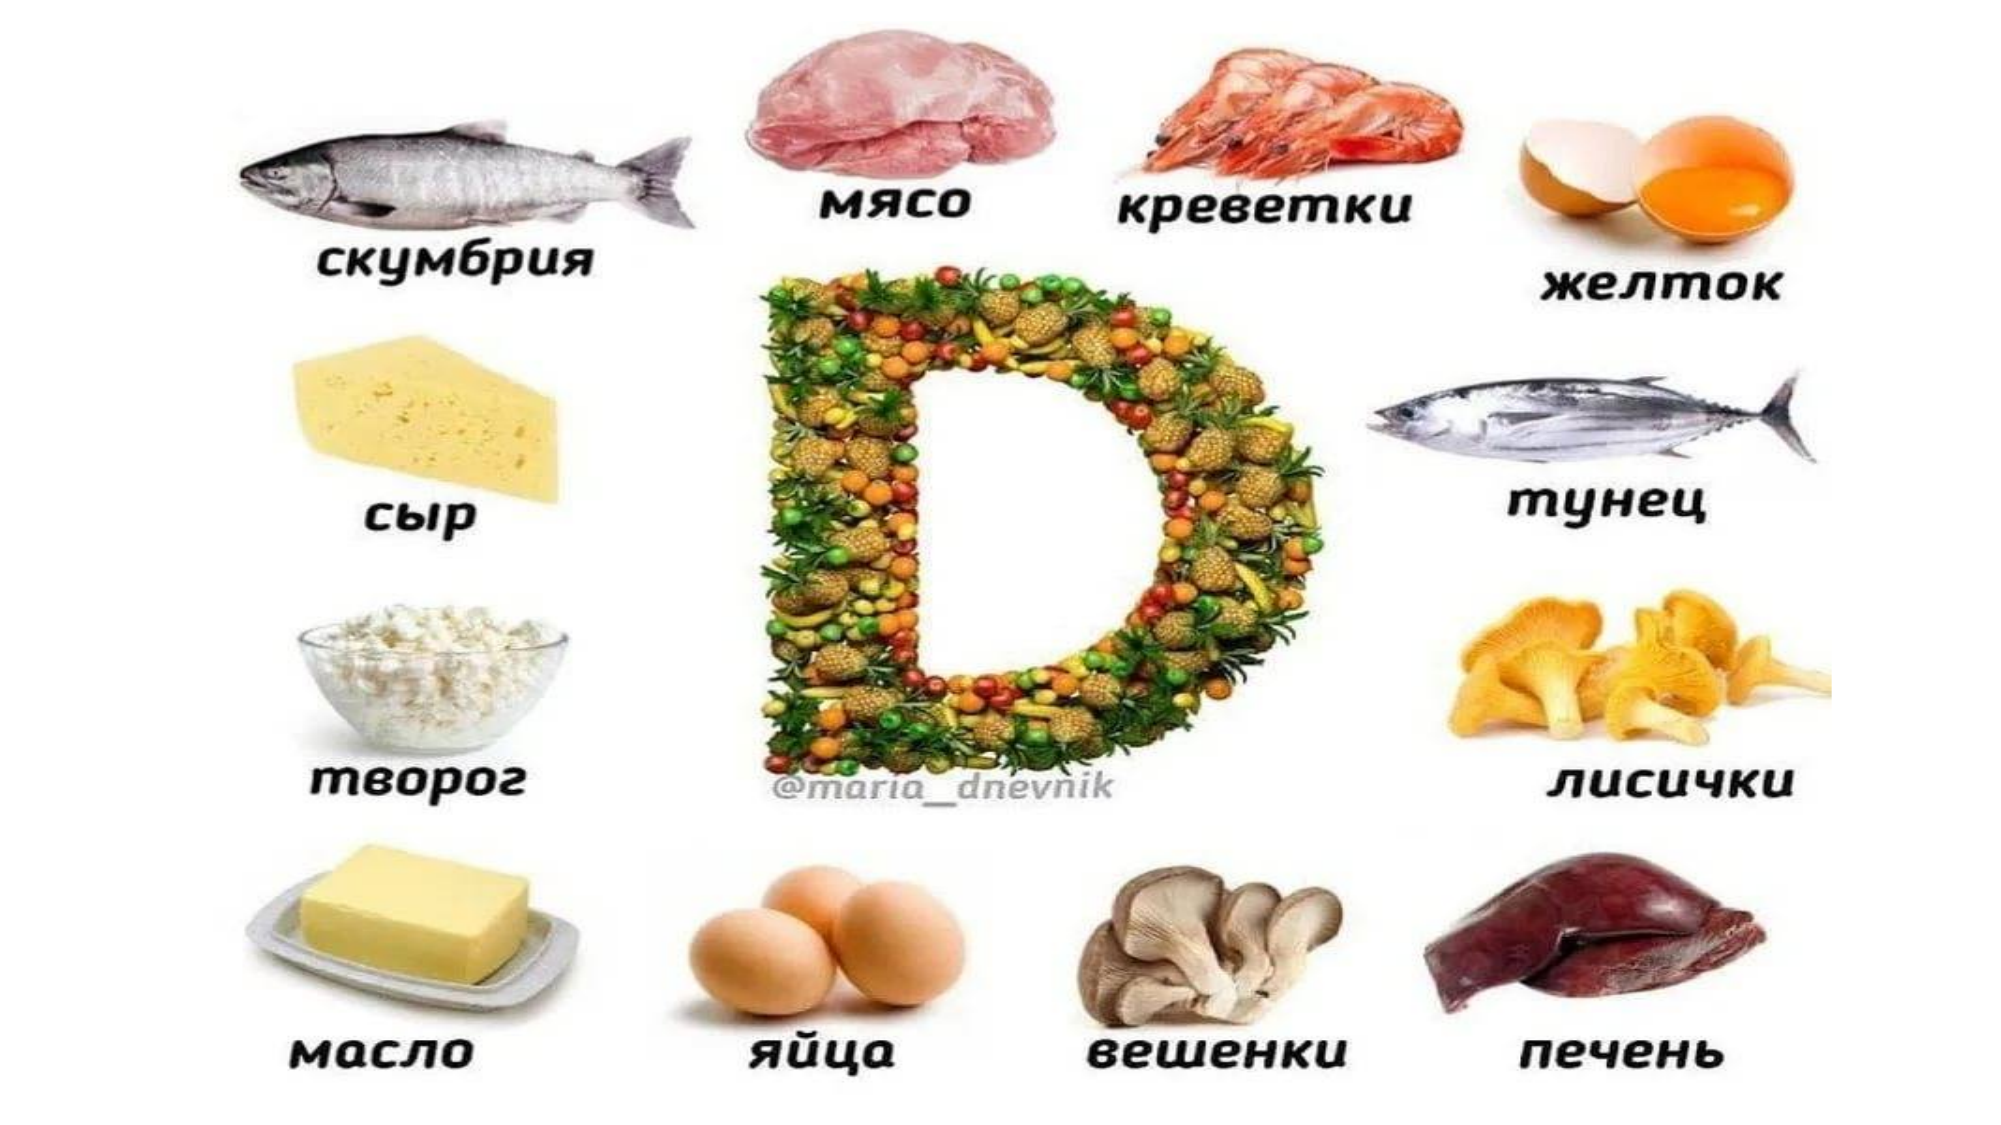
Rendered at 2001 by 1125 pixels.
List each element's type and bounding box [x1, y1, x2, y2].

picture [213, 21, 1832, 1106]
